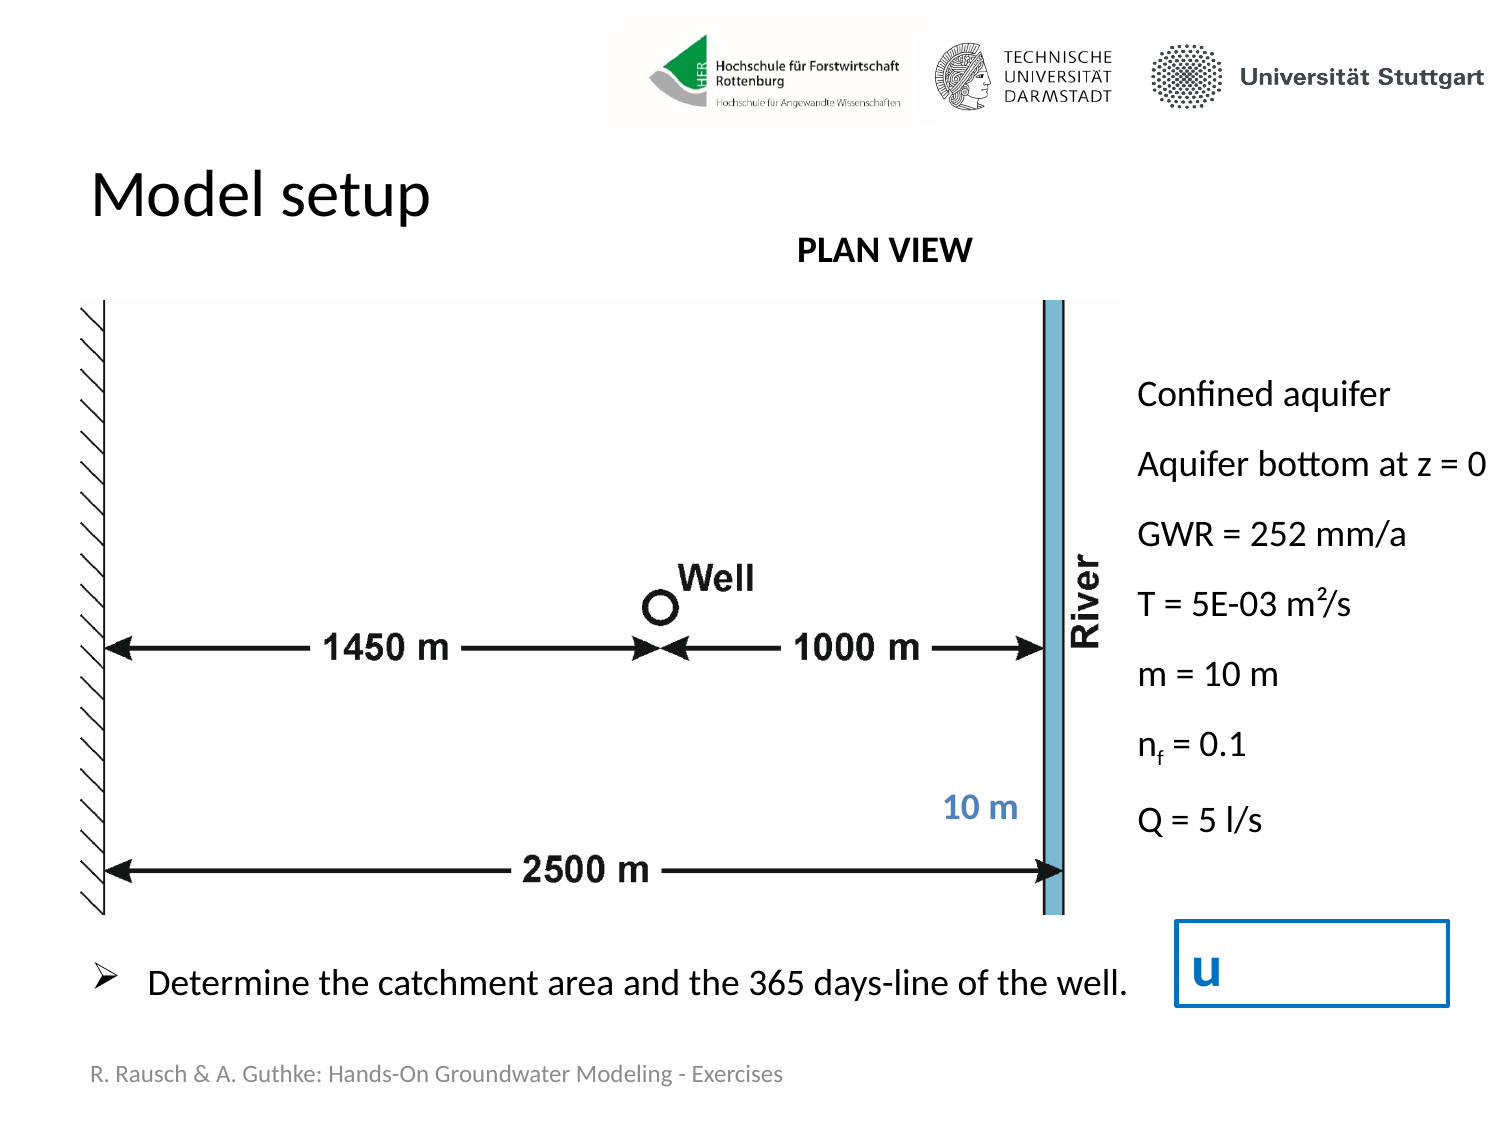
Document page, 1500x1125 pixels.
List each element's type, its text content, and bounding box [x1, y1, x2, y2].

text_box Determine the catchment area and the 365 days-line of the well. [76, 950, 1412, 1011]
text_box Confined aquifer Aquifer bottom at z = 0 GWR = 252 mm/a T = 5E-03 m²/s m = 10 m nf = 0.1 Q = 5 l/s [1126, 361, 1500, 848]
title Model setup [75, 136, 1425, 244]
picture [80, 300, 1121, 916]
text_box PLAN VIEW [761, 244, 1010, 278]
picture [611, 22, 1129, 131]
slide_number R. Rausch & A. Guthke: Hands-On Groundwater Modeling - Exercises [75, 1042, 916, 1103]
picture [1151, 44, 1491, 109]
